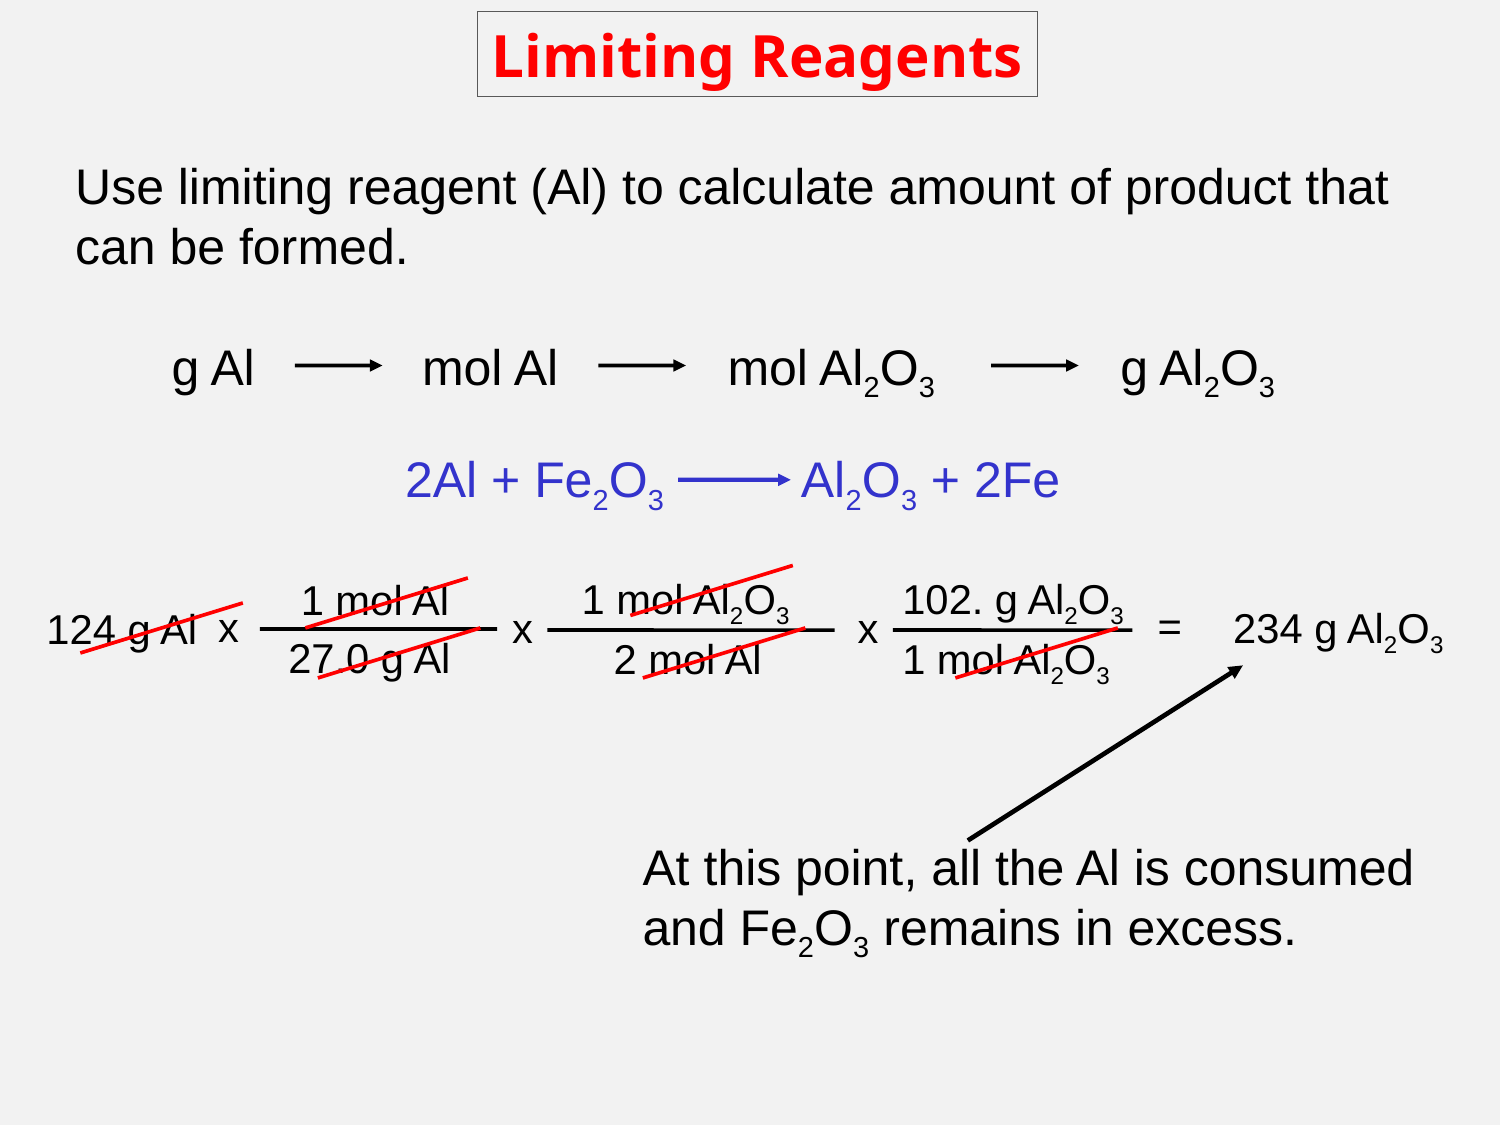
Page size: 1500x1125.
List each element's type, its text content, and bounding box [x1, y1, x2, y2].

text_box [155, 327, 1295, 403]
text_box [842, 565, 1198, 691]
text_box Use limiting reagent (Al) to calculate amount of product that can be formed. [60, 146, 1405, 282]
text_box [203, 566, 497, 690]
text_box Limiting Reagents [477, 11, 1038, 97]
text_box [497, 565, 835, 691]
text_box 124 g Al [31, 595, 203, 661]
text_box At this point, all the Al is consumed and Fe2O3 remains in excess. [627, 827, 1468, 971]
text_box [967, 665, 1243, 841]
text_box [385, 440, 1081, 516]
text_box 234 g Al2O3 [1218, 594, 1459, 666]
